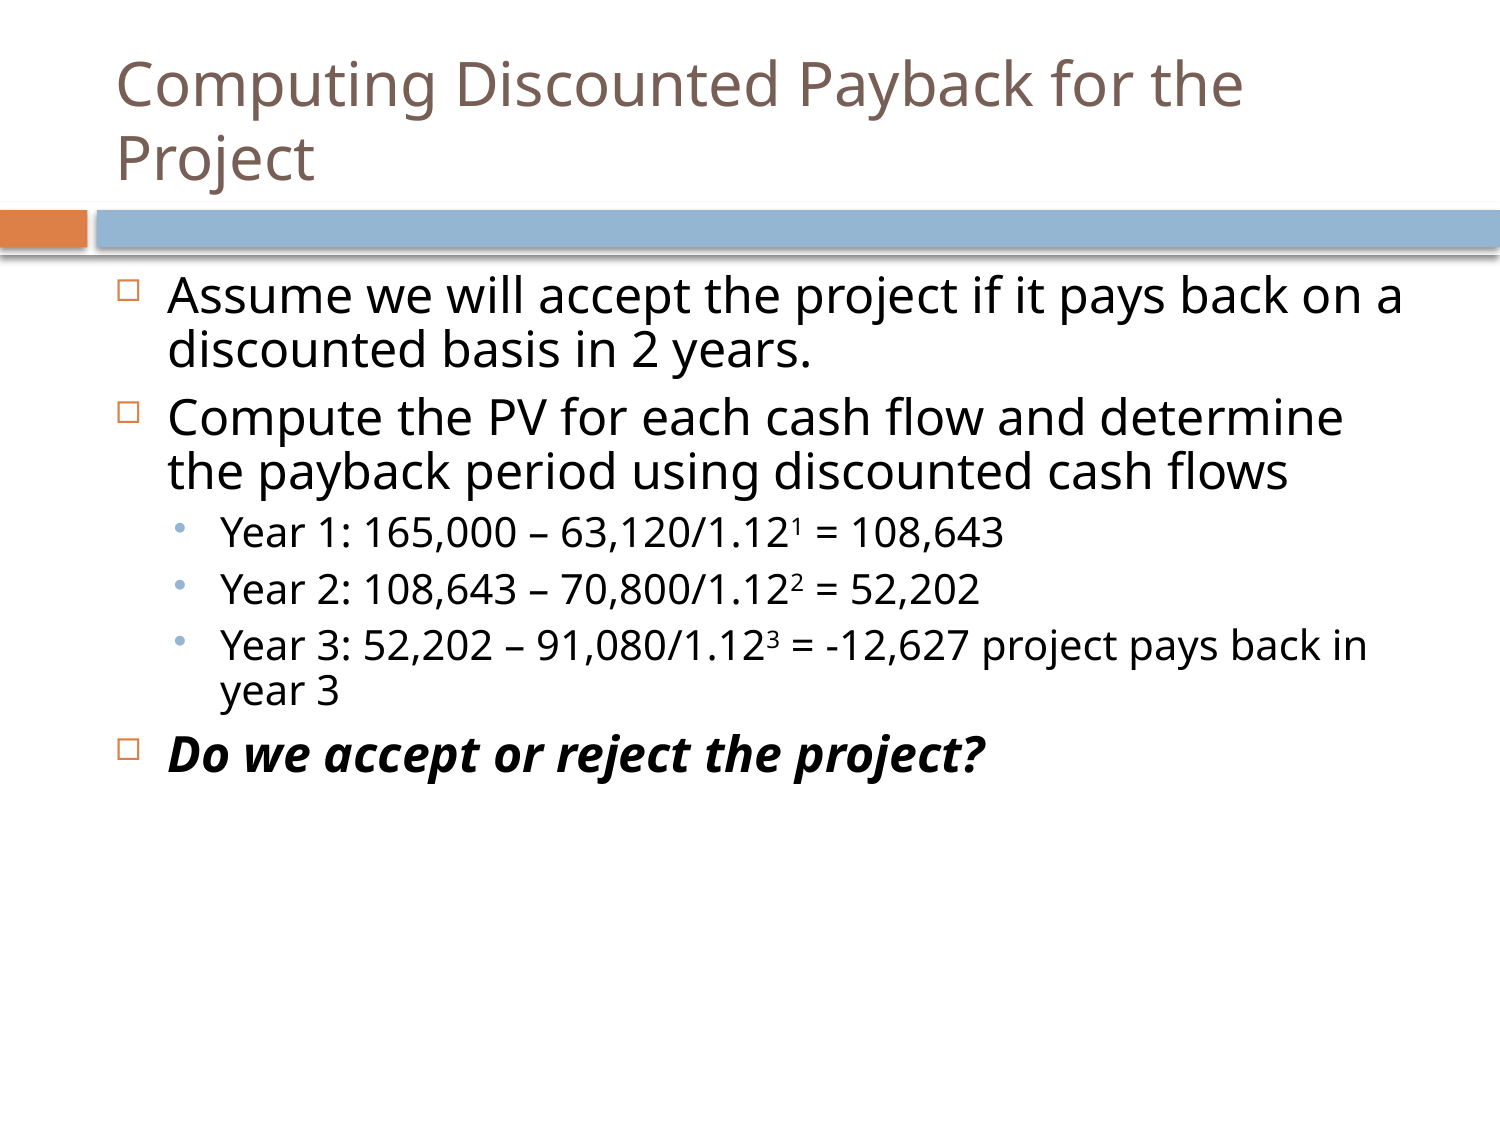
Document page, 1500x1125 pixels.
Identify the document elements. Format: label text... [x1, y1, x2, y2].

title Computing Discounted Payback for the Project [100, 37, 1438, 200]
list Assume we will accept the project if it pays back on a discounted basis in 2 years. Compute the PV for each cash flow and determine the payback period using discounted cash flows Year 1: 165,000 – 63,120/1.121 = 108,643 Year 2: 108,643 – 70,800/1.122 = 52,202 Year 3: 52,202 – 91,080/1.123 = -12,627 project pays back in year 3 Do we accept or reject the project? [100, 262, 1438, 1000]
